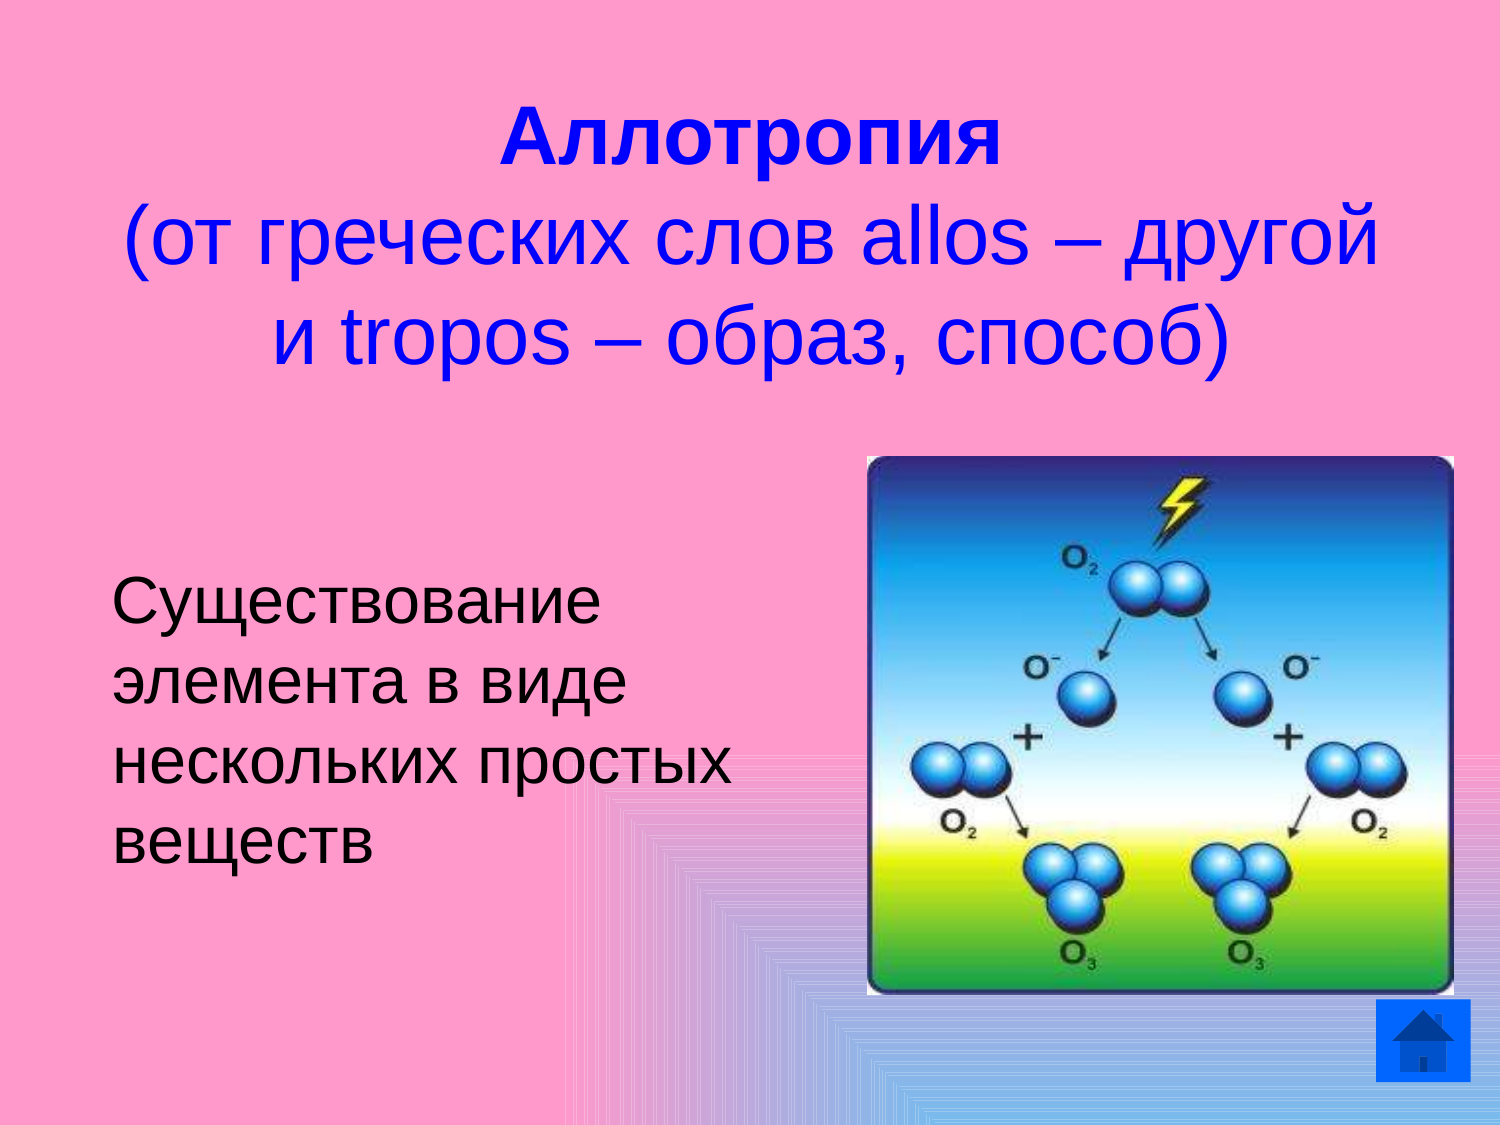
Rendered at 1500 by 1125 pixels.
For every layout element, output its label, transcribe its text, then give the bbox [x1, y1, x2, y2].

list Существование элемента в виде нескольких простых веществ [41, 456, 809, 1053]
title Аллотропия (от греческих слов allos – другой и tropos – образ, способ) [76, 137, 1427, 325]
text_box [1376, 999, 1471, 1083]
picture [866, 456, 1454, 996]
